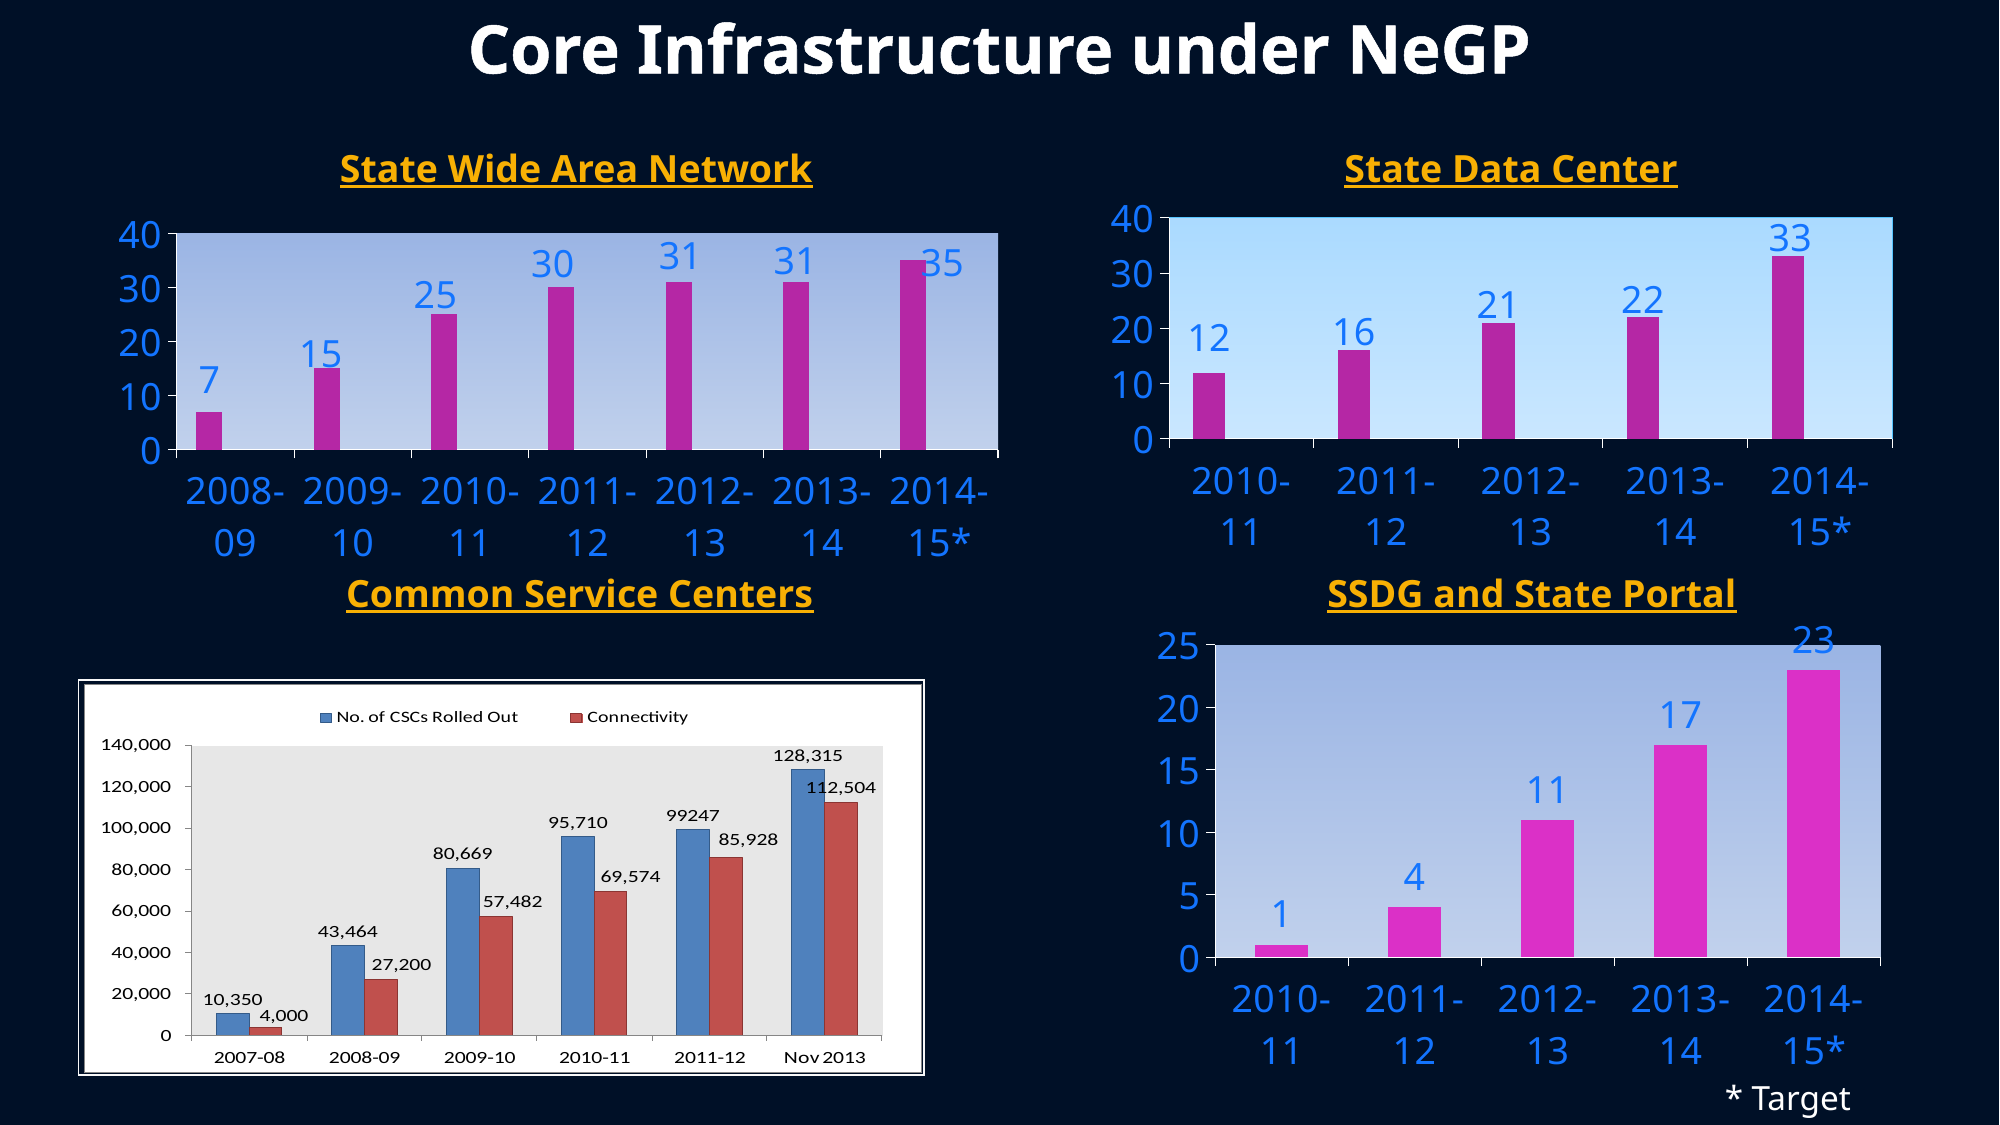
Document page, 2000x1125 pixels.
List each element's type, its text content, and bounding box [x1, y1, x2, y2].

text_box Core Infrastructure under NeGP [0, 0, 2000, 95]
text_box * Target [1709, 1085, 1866, 1125]
text_box Common Service Centers [331, 575, 829, 629]
text_box SSDG and State Portal [1312, 565, 1752, 609]
chart [99, 199, 1017, 575]
chart [1141, 609, 1896, 1085]
text_box State Wide Area Network [325, 137, 828, 199]
text_box State Data Center [1329, 137, 1693, 184]
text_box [79, 680, 924, 1075]
chart [1094, 184, 1909, 565]
